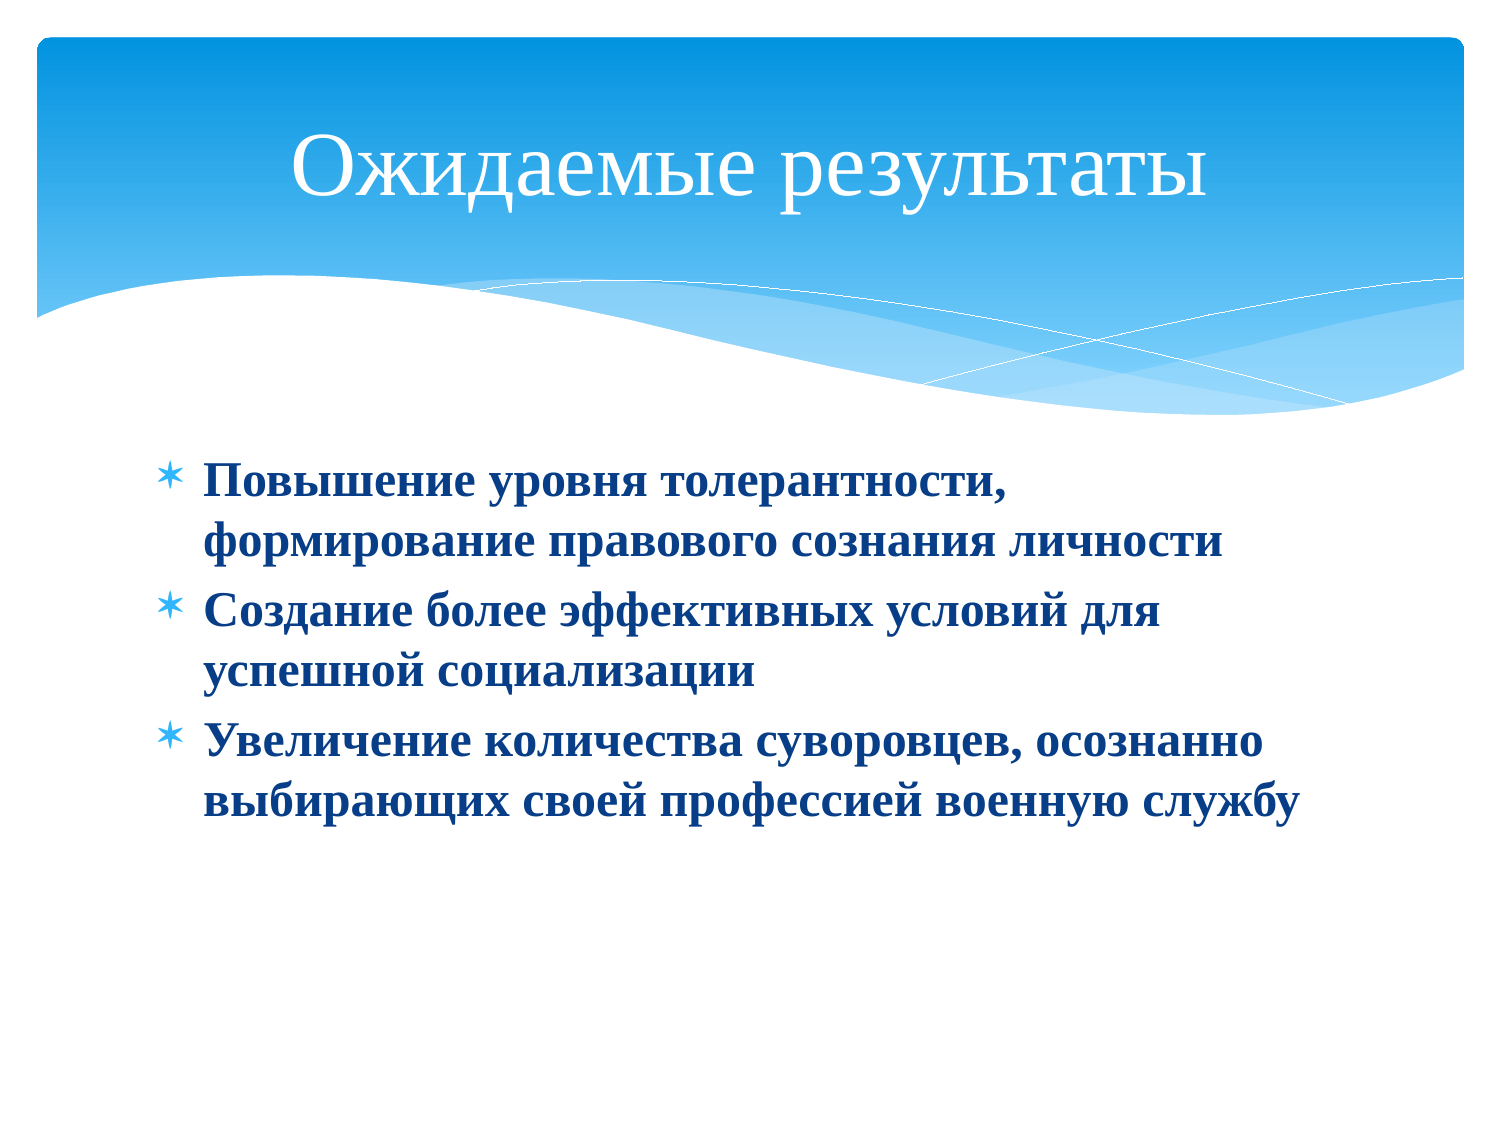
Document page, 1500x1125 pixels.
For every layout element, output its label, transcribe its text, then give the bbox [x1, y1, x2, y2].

list Повышение уровня толерантности, формирование правового сознания личности Создание более эффективных условий для успешной социализации Увеличение количества суворовцев, осознанно выбирающих своей профессией военную службу [143, 438, 1359, 1005]
title Ожидаемые результаты [75, 55, 1425, 261]
